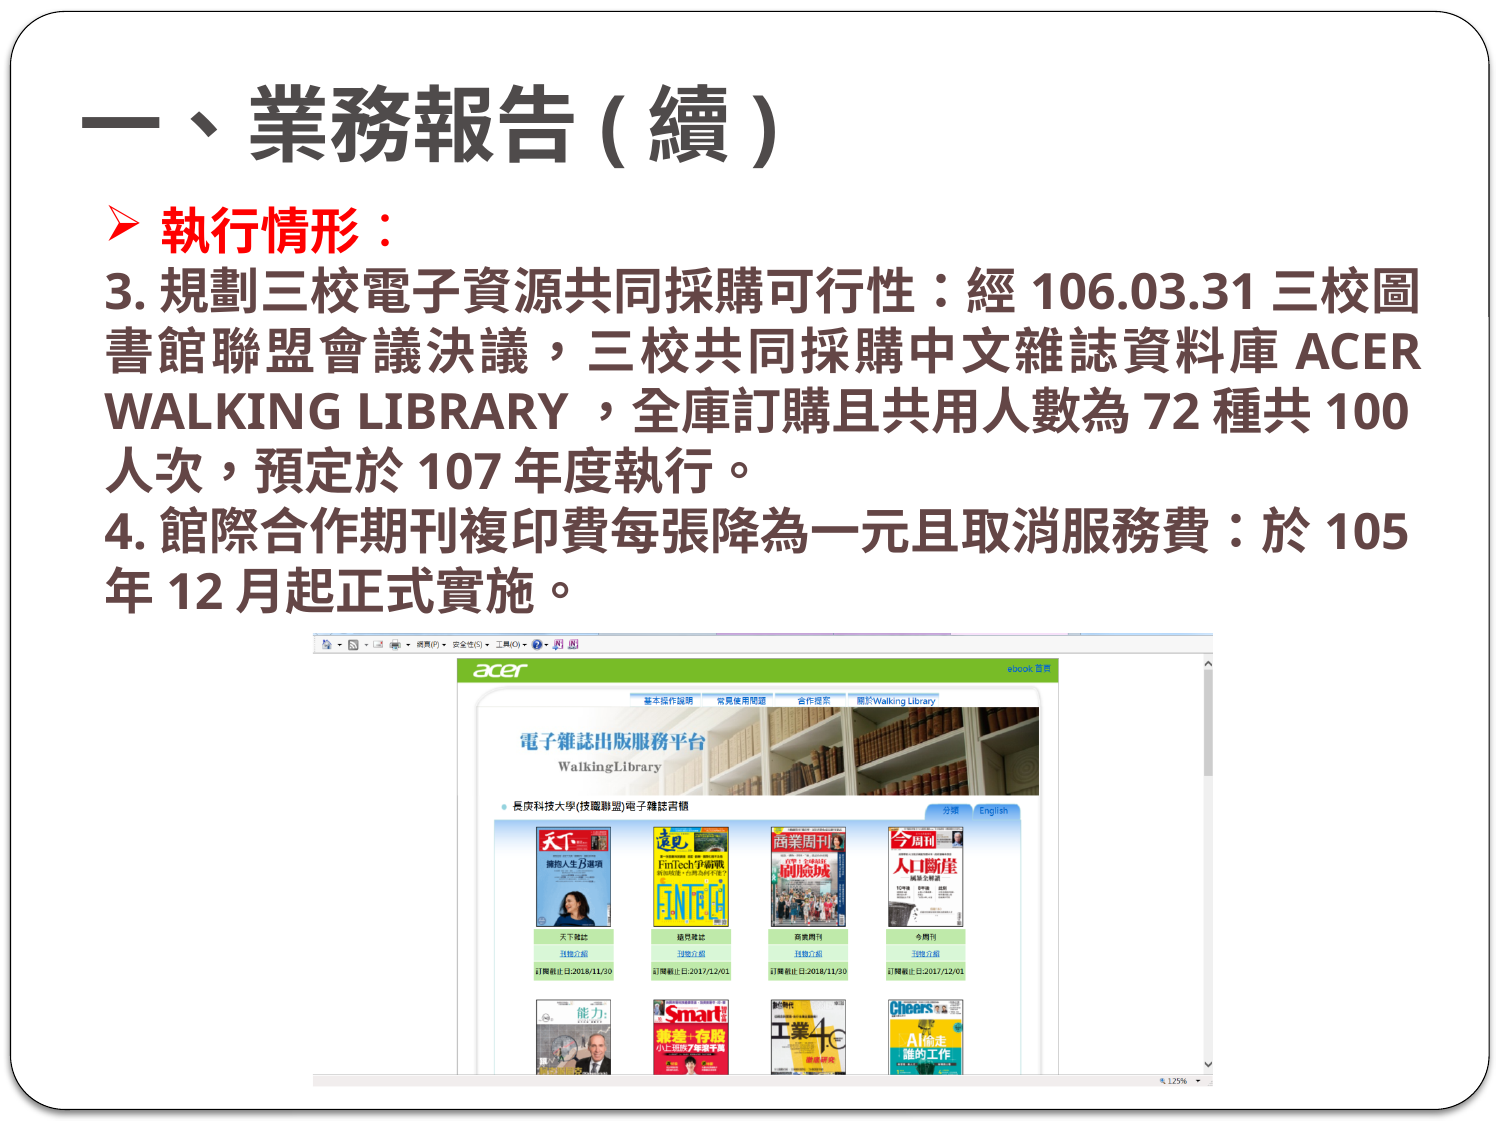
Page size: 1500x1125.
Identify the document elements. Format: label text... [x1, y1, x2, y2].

title 一、業務報告(續) [64, 0, 1340, 188]
picture [312, 633, 1214, 1088]
text_box 執行情形： 3.規劃三校電子資源共同採購可行性：經106.03.31三校圖書館聯盟會議決議，三校共同採購中文雜誌資料庫Acer Walking Library，全庫訂購且共用人數為72種共100人次，預定於107年度執行。 4.館際合作期刊複印費每張降為一元且取消服務費：於105年12月起正式實施。 [89, 128, 1437, 692]
text_box [0, 326, 1105, 1125]
